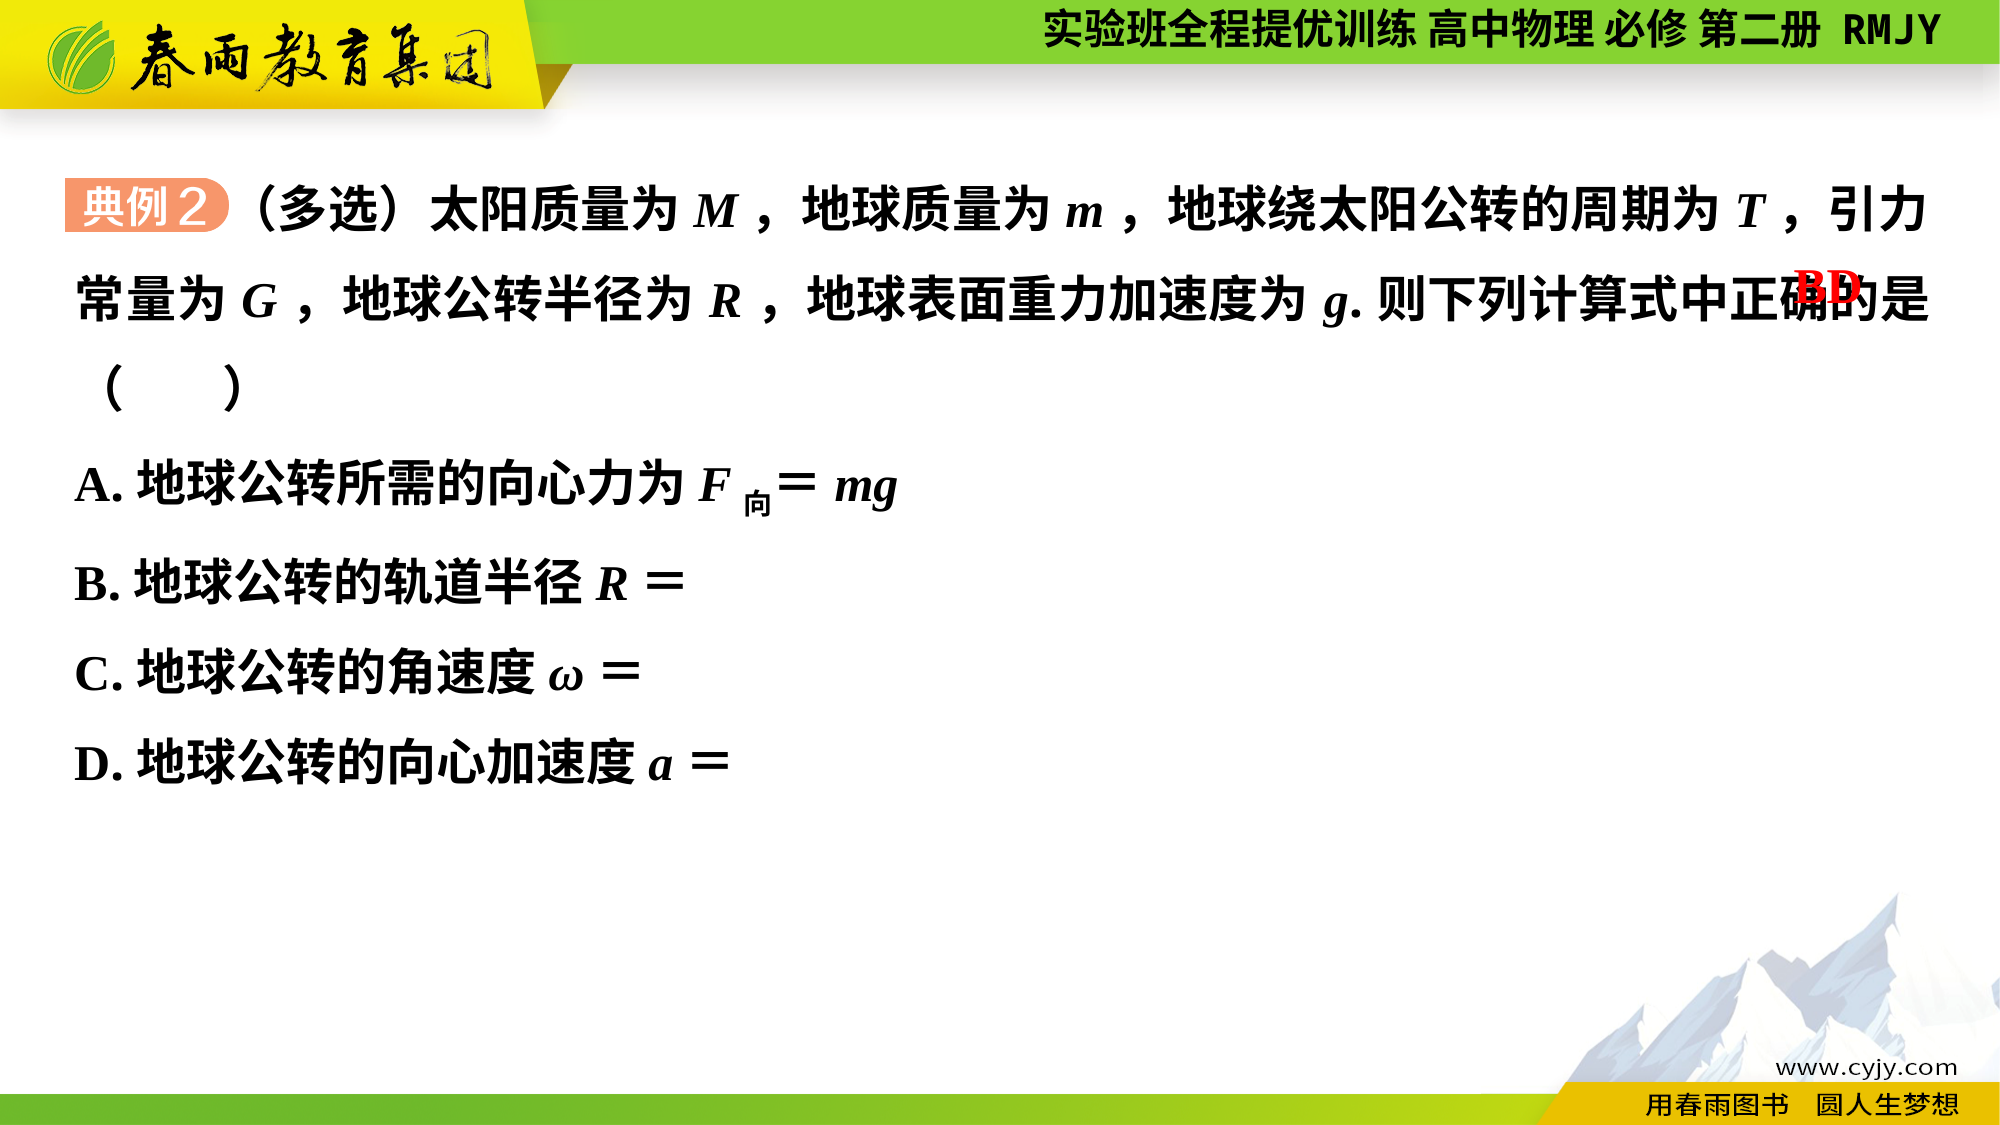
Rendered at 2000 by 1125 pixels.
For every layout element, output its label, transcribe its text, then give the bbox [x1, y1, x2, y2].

text_box BD [1778, 246, 1878, 322]
picture [0, 0, 2000, 1125]
